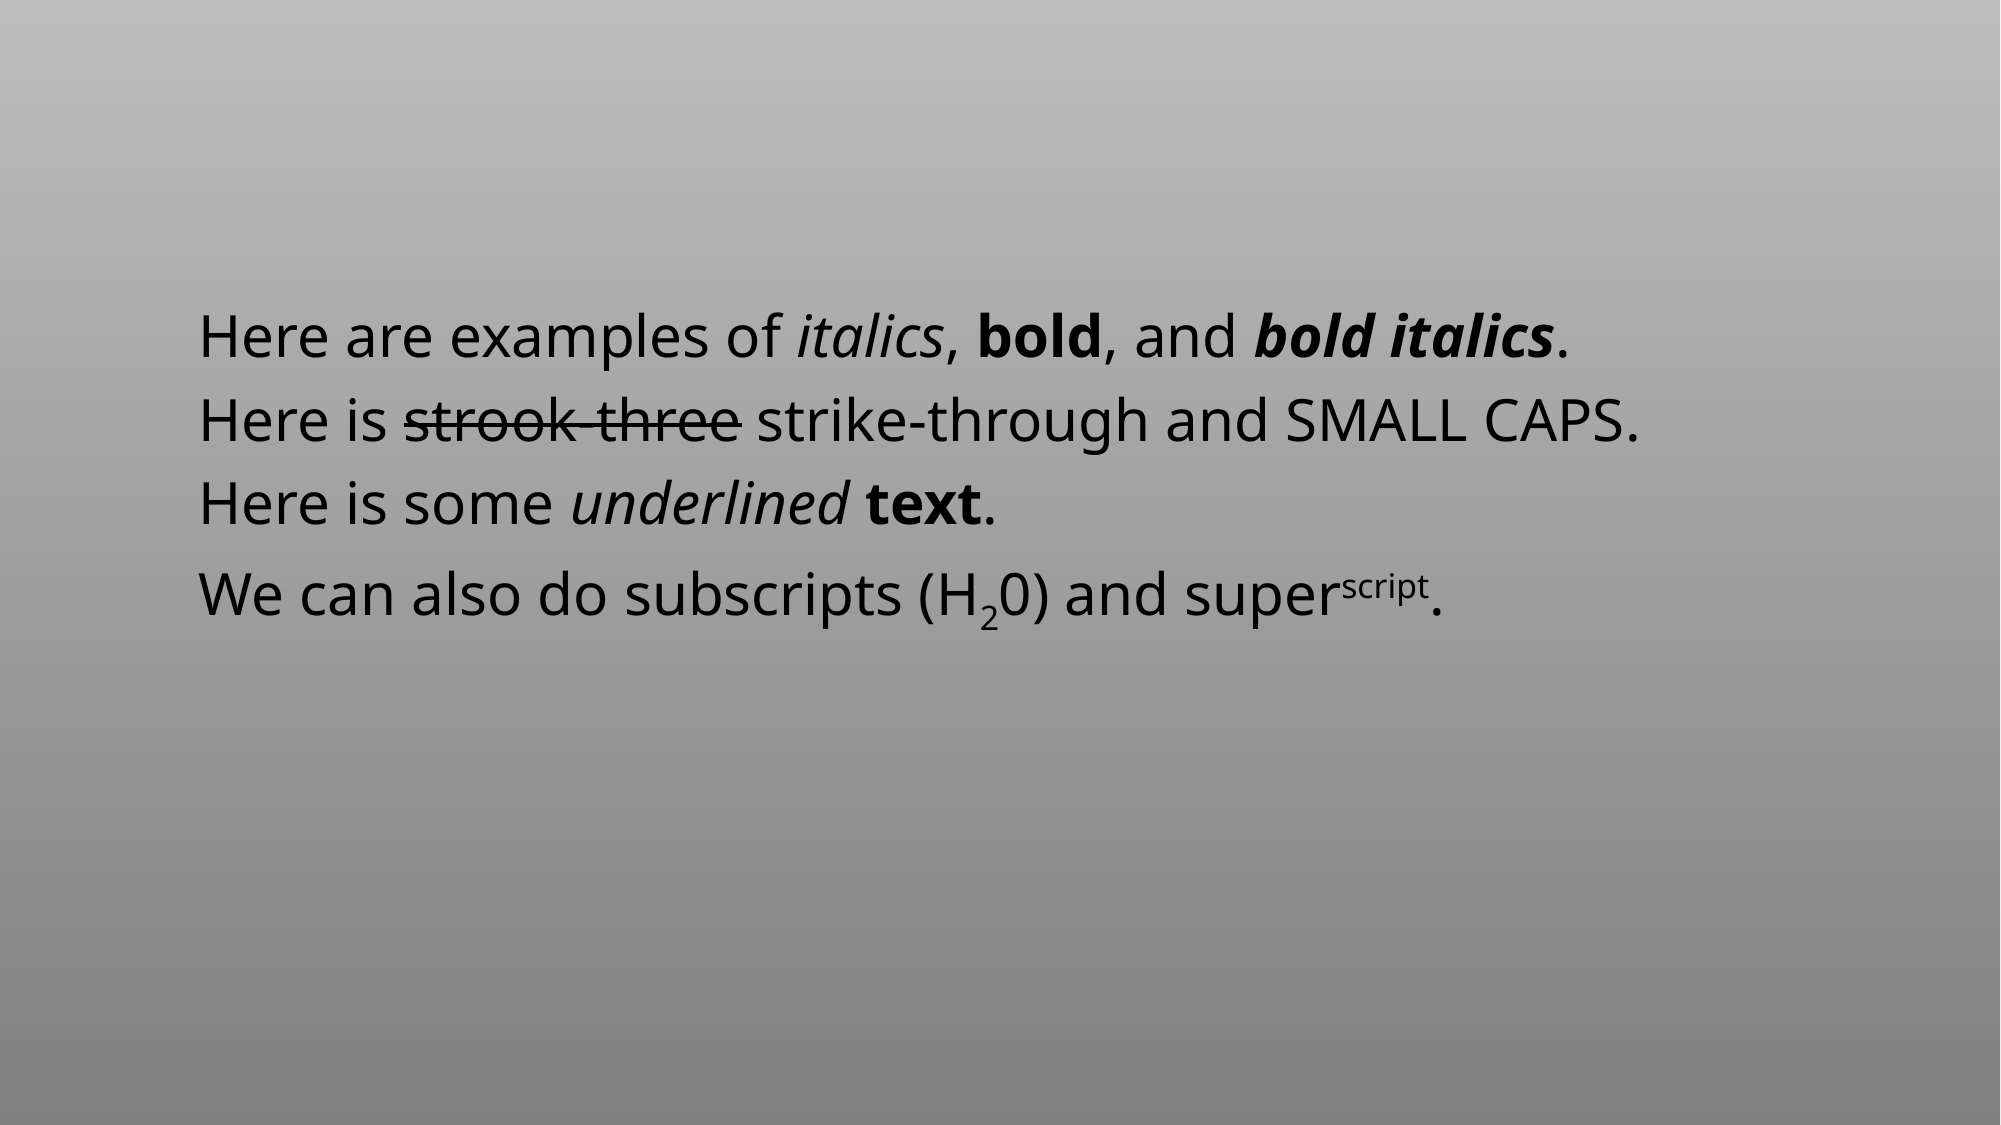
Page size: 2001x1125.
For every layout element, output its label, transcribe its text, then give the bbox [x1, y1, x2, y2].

list Here are examples of italics, bold, and bold italics. Here is strook-three strike-through and small caps. Here is some underlined text. We can also do subscripts (H20) and superscript. [183, 299, 1863, 1014]
picture [0, 0, 2001, 1125]
